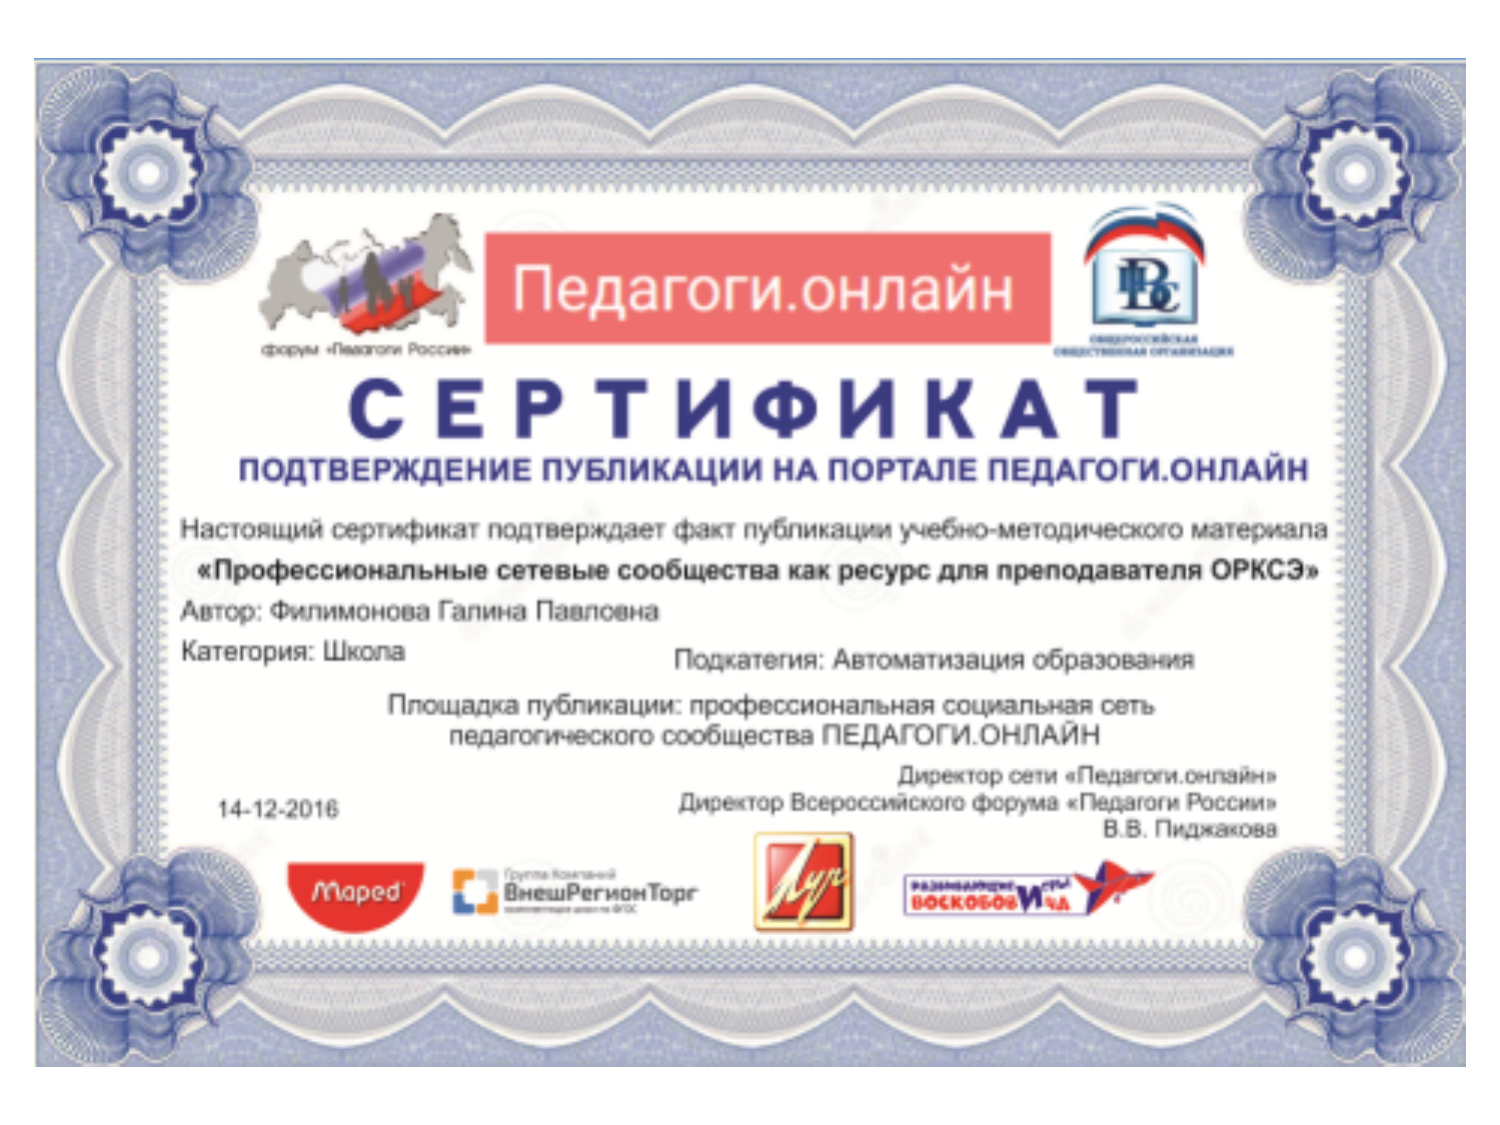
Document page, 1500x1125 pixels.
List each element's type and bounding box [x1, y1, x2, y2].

picture [34, 58, 1466, 1067]
